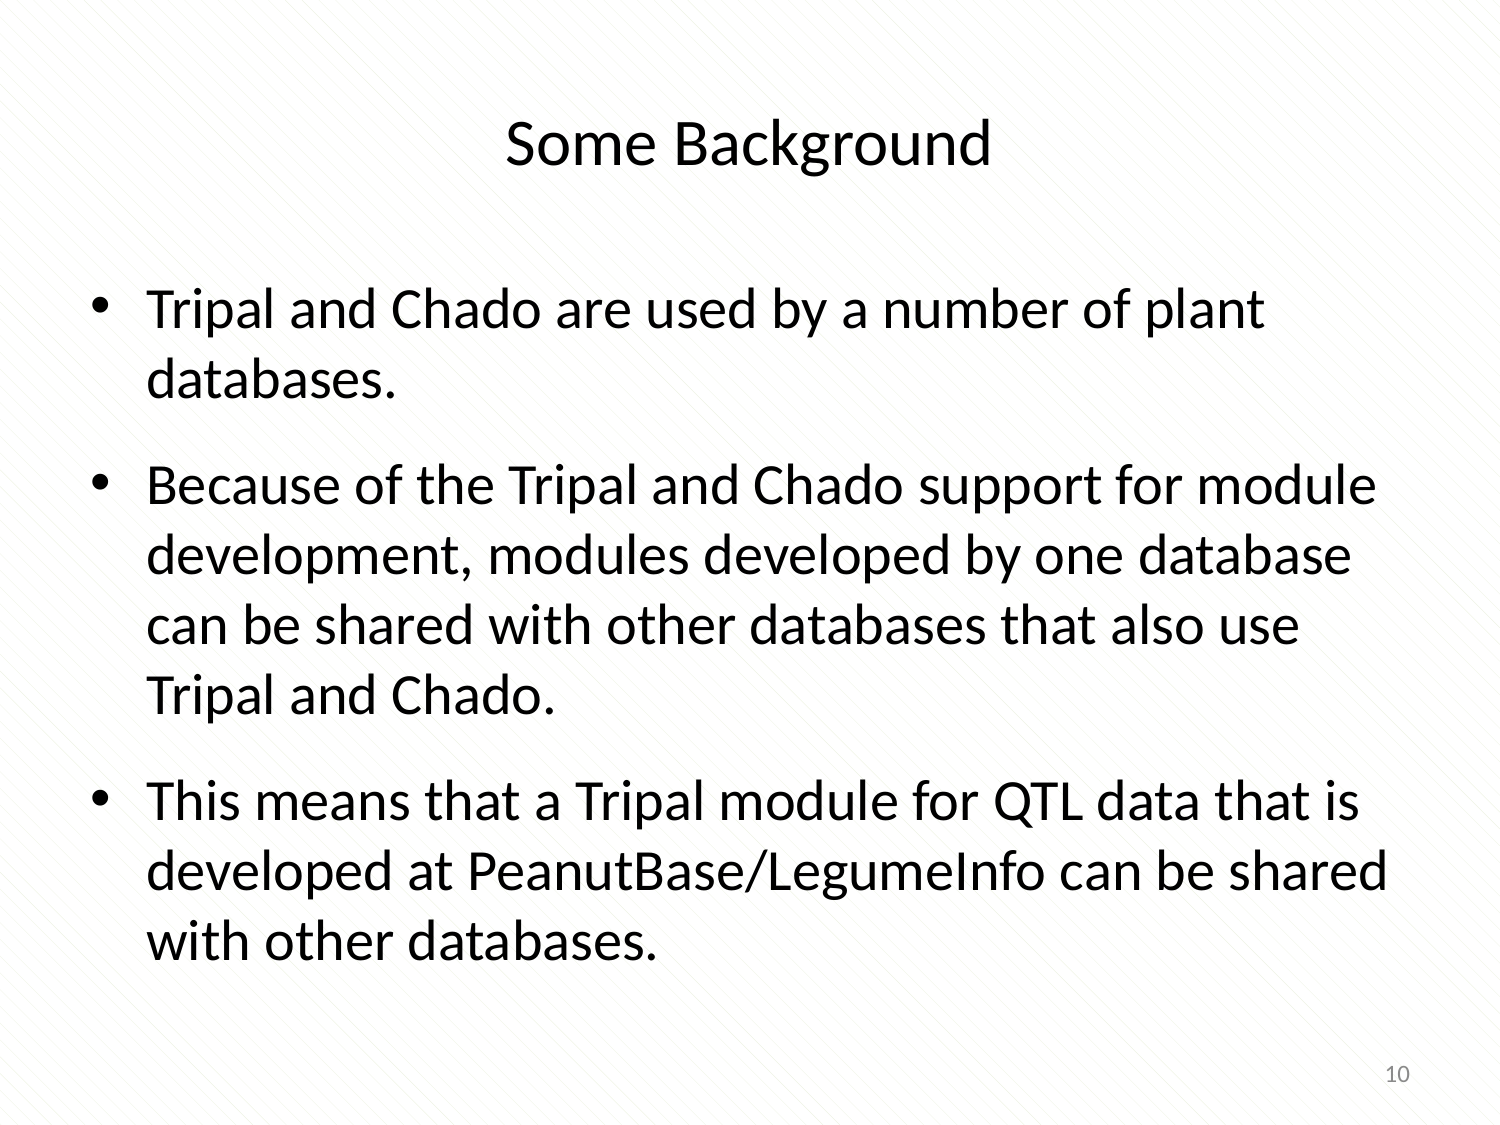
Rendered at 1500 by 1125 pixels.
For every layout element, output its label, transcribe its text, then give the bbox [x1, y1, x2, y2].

slide_number 10 [1074, 1042, 1425, 1103]
list Tripal and Chado are used by a number of plant databases. Because of the Tripal and Chado support for module development, modules developed by one database can be shared with other databases that also use Tripal and Chado. This means that a Tripal module for QTL data that is developed at PeanutBase/LegumeInfo can be shared with other databases. [75, 262, 1425, 1005]
title Some Background [75, 45, 1425, 233]
